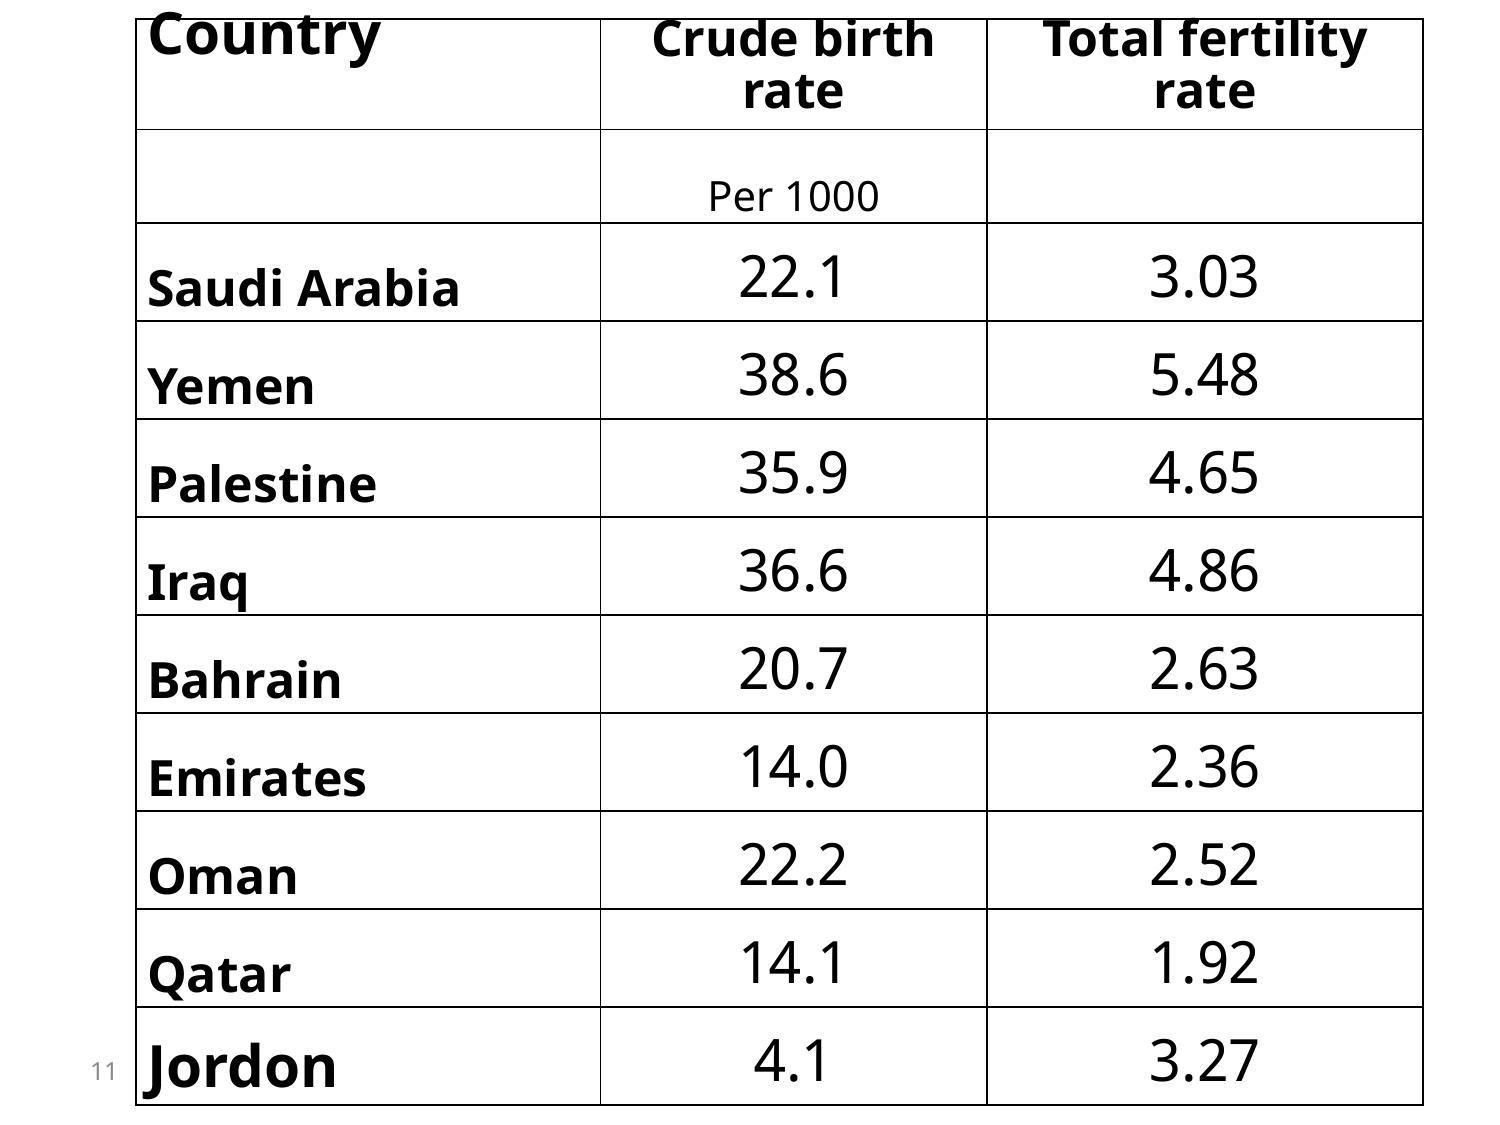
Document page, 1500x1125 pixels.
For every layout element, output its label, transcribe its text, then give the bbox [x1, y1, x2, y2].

table_cell [137, 130, 600, 222]
table_cell 4.86 [988, 518, 1422, 614]
table_cell 14.0 [601, 714, 986, 810]
table_cell Bahrain [137, 616, 600, 712]
table_cell 4.65 [988, 420, 1422, 516]
table_header Country [137, 20, 600, 129]
table_cell Per 1000 [601, 130, 986, 222]
table_cell 4.1 [601, 1008, 986, 1104]
table_cell Yemen [137, 322, 600, 418]
table_cell 22.1 [601, 224, 986, 320]
table_cell Saudi Arabia [137, 224, 600, 320]
table_cell 3.27 [988, 1008, 1422, 1104]
table_cell 5.48 [988, 322, 1422, 418]
table_cell 38.6 [601, 322, 986, 418]
table_header Crude birth rate [601, 20, 986, 129]
table_cell [988, 130, 1422, 222]
table_cell 22.2 [601, 812, 986, 908]
table_cell Palestine [137, 420, 600, 516]
table_cell 14.1 [601, 910, 986, 1006]
table_cell Iraq [137, 518, 600, 614]
table_cell Qatar [137, 910, 600, 1006]
table_cell Emirates [137, 714, 600, 810]
table_cell 20.7 [601, 616, 986, 712]
table_cell 36.6 [601, 518, 986, 614]
slide_number 11 [75, 1042, 425, 1103]
table_cell 35.9 [601, 420, 986, 516]
table_cell 3.03 [988, 224, 1422, 320]
table_header Total fertility rate [988, 20, 1422, 129]
table_cell Oman [137, 812, 600, 908]
table_cell 2.36 [988, 714, 1422, 810]
table_cell Jordon [137, 1008, 600, 1104]
table_cell 2.52 [988, 812, 1422, 908]
table_cell 1.92 [988, 910, 1422, 1006]
table_cell 2.63 [988, 616, 1422, 712]
